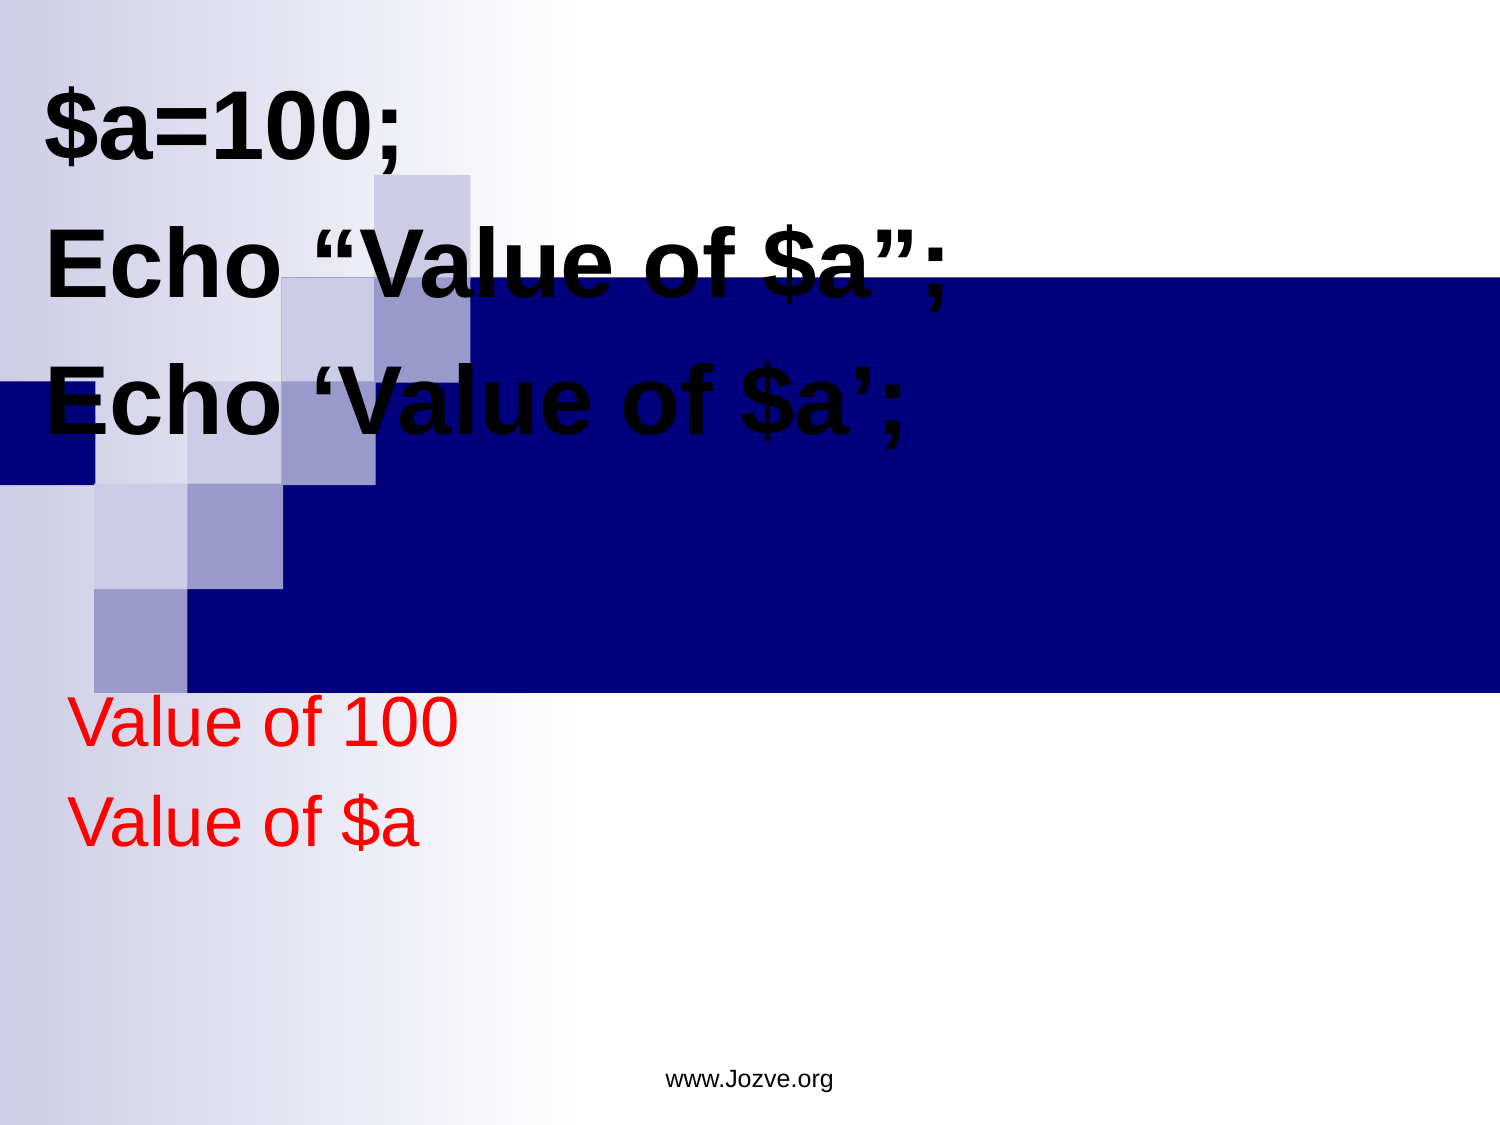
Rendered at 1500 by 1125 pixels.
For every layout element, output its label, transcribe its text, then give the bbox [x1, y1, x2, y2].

footer www.Jozve.org [512, 1024, 988, 1101]
subtitle $a=100; Echo “Value of $a”; Echo ‘Value of $a’; [29, 54, 1211, 492]
text_box Value of 100 Value of $a [53, 668, 1235, 953]
